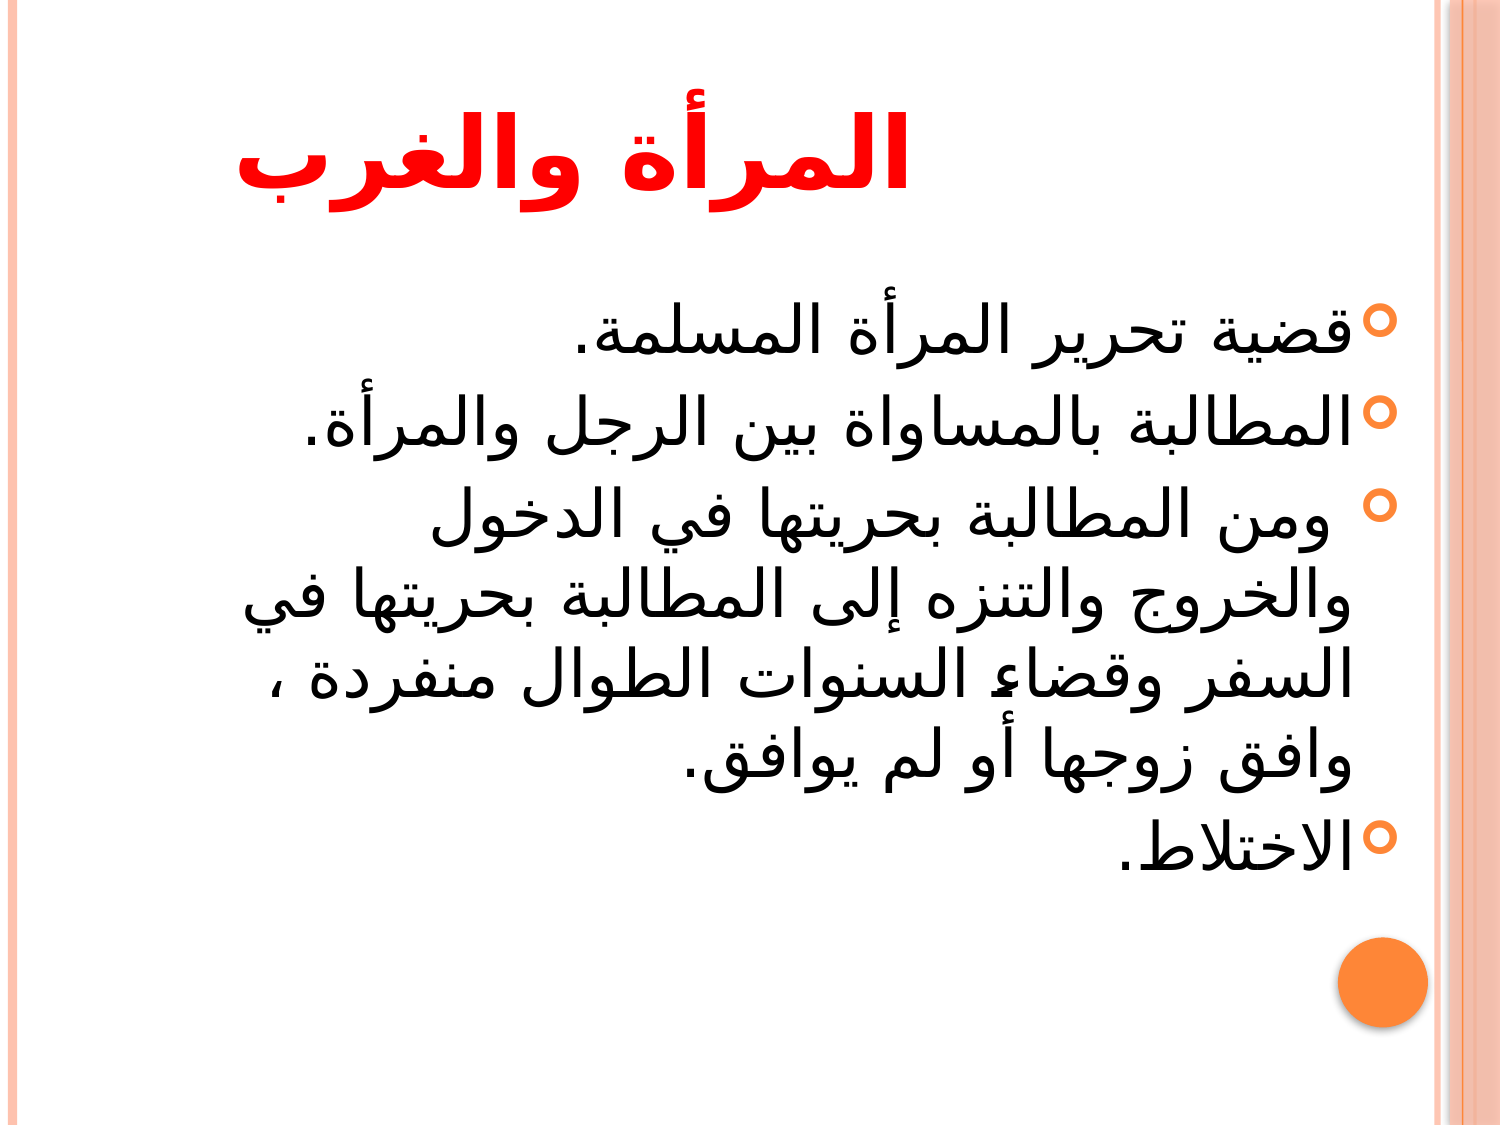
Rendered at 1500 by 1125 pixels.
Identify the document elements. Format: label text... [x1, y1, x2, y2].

list قضية تحرير المرأة المسلمة. المطالبة بالمساواة بين الرجل والمرأة. ومن المطالبة بحريتها في الدخول والخروج والتنزه إلى المطالبة بحريتها في السفر وقضاء السنوات الطوال منفردة ، وافق زوجها أو لم يوافق. الاختلاط. [206, 278, 1416, 571]
title المرأة والغرب [218, 54, 1449, 243]
